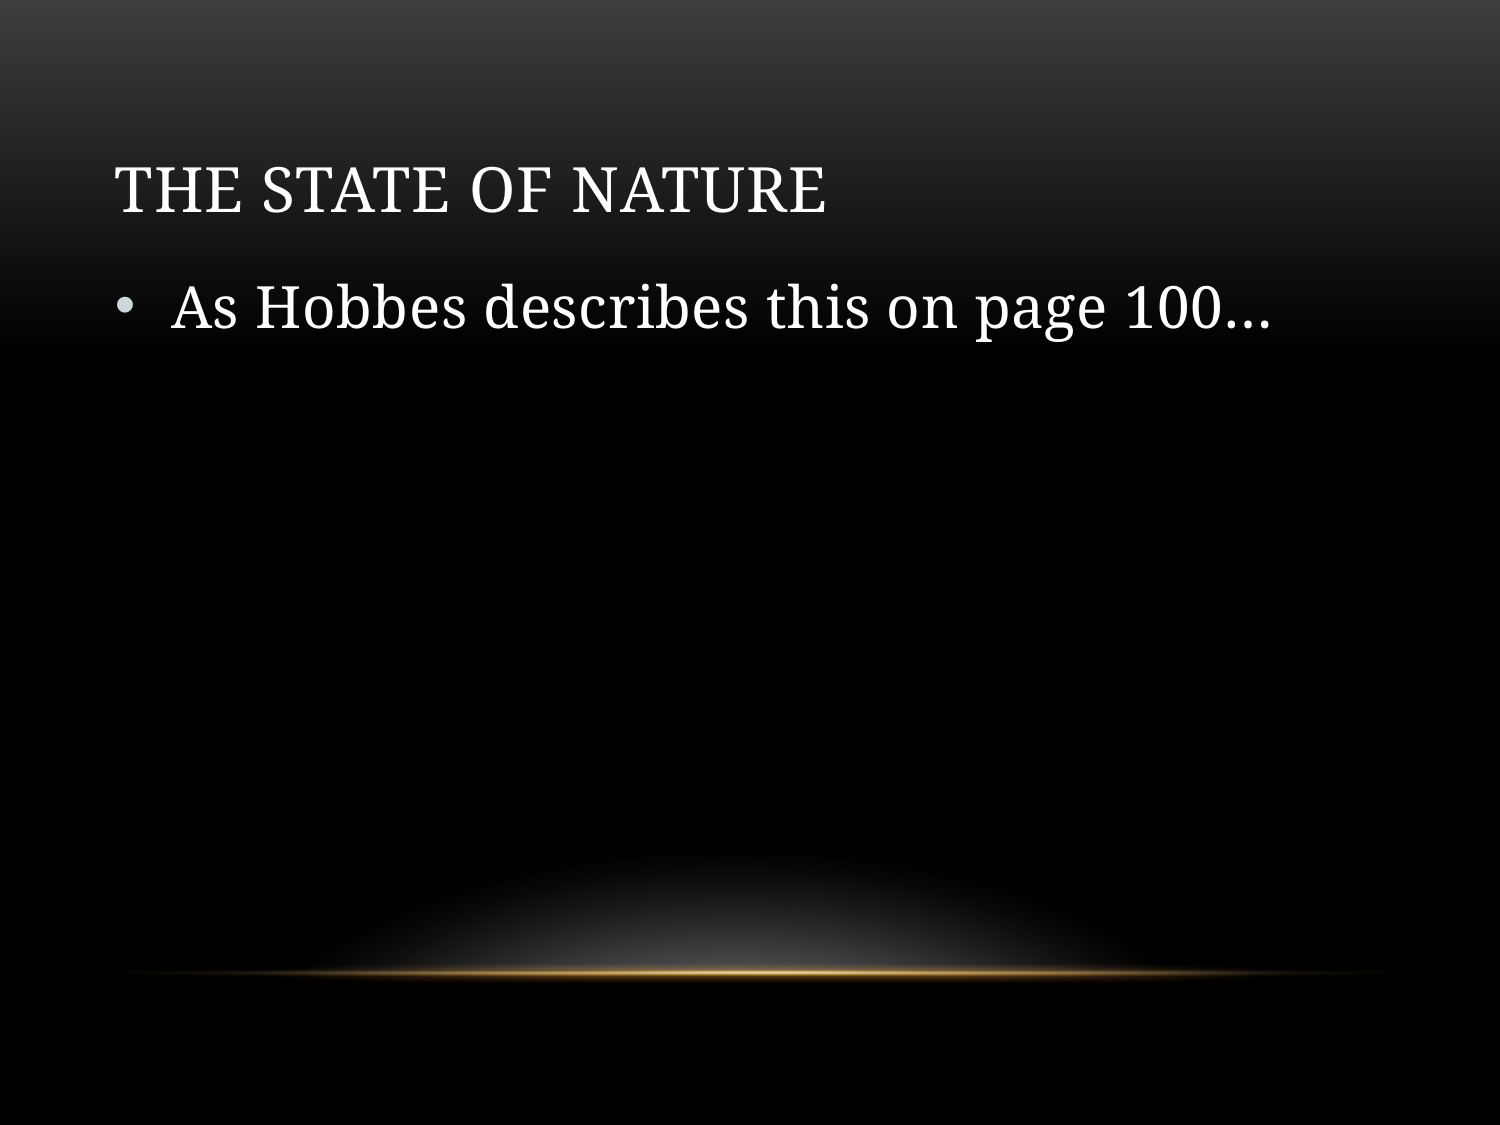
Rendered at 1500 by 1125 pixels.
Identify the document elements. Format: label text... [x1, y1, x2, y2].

title The state of nature [99, 45, 1400, 233]
list As Hobbes describes this on page 100… [99, 262, 1400, 938]
picture [0, 0, 1500, 1125]
